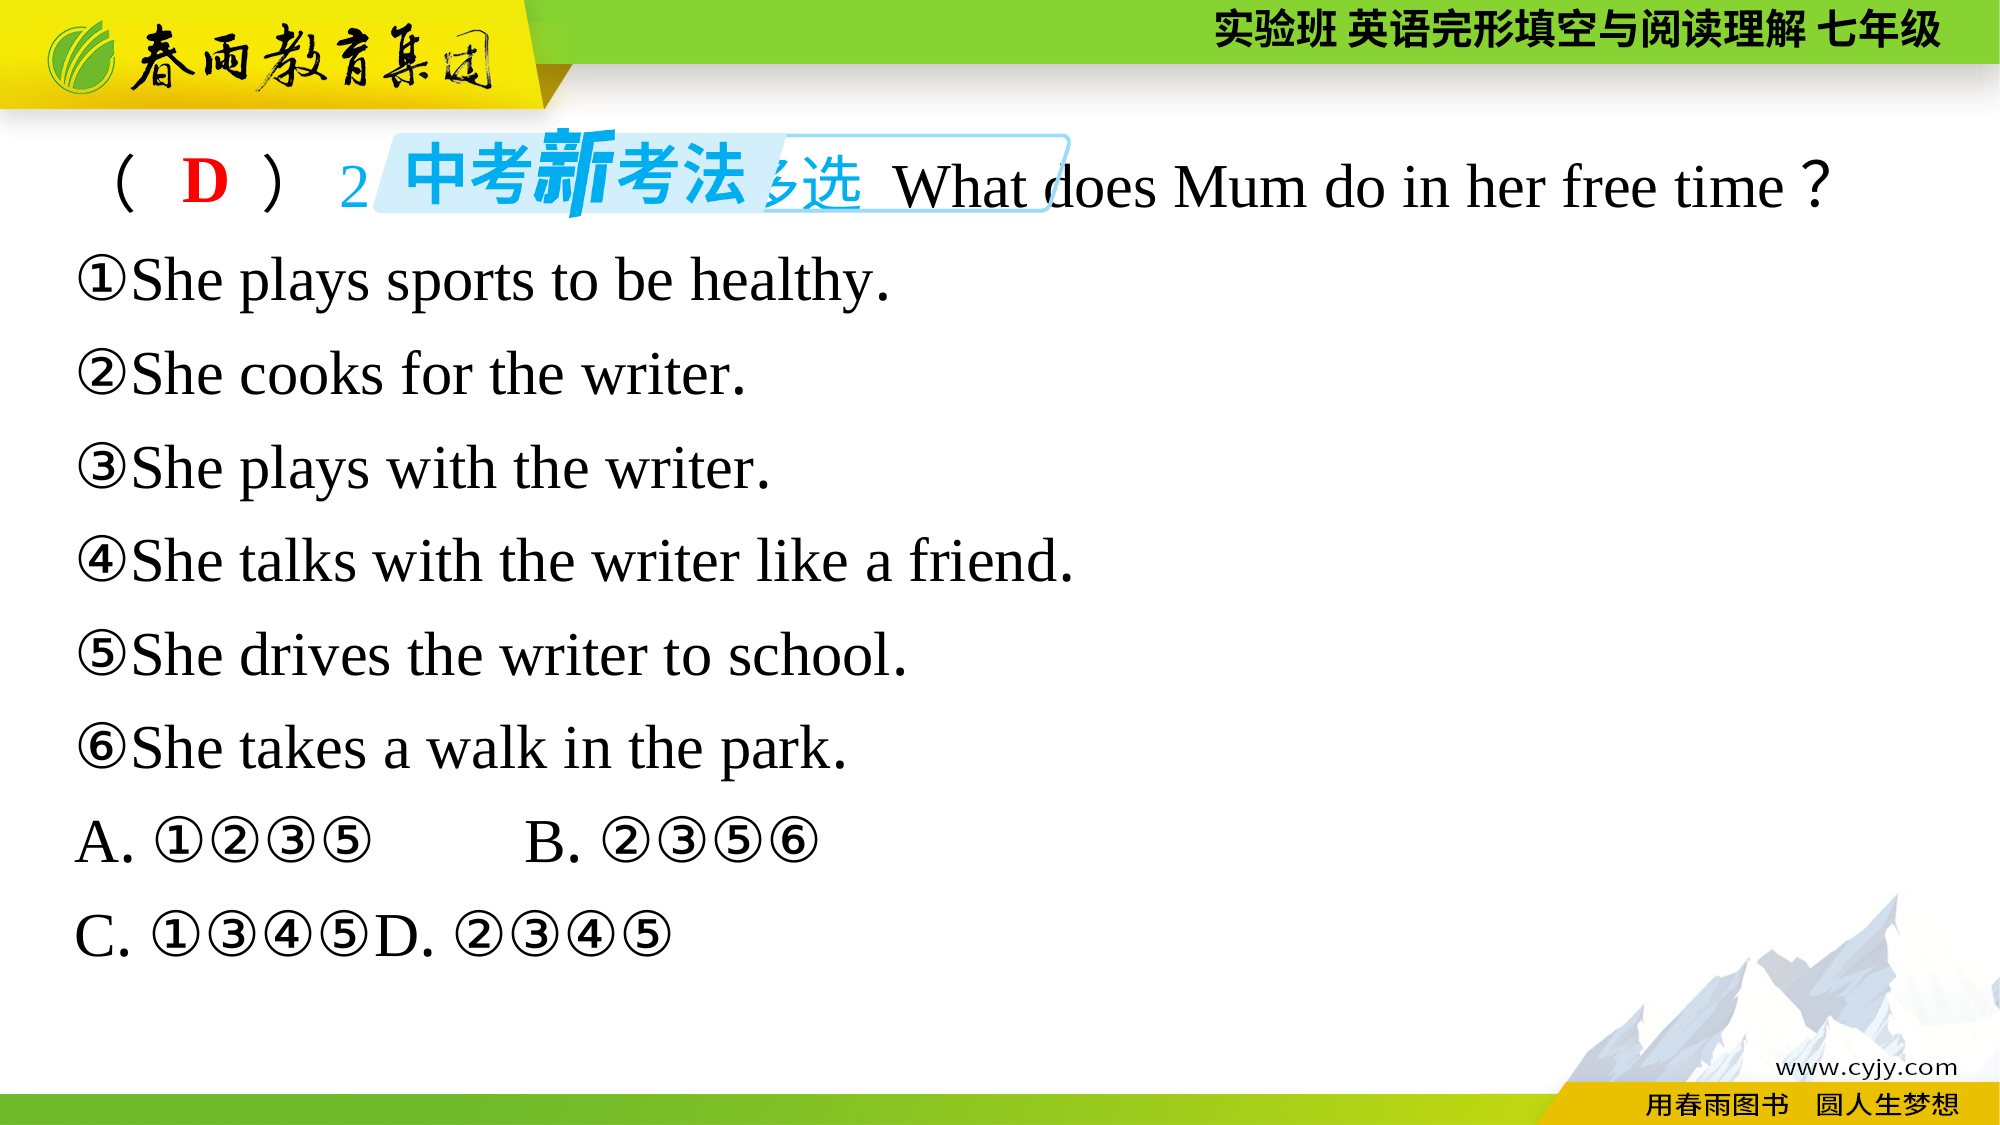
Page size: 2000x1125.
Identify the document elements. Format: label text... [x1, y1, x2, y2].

text_box D [167, 128, 246, 224]
picture [0, 0, 2000, 1125]
list （ ）2. 细节多选 What does Mum do in her free time？ ①She plays sports to be healthy. ②She cooks for the writer. ③She plays with the writer. ④She talks with the writer like a friend. ⑤She drives the writer to school. ⑥She takes a walk in the park. A. ①②③⑤ B. ②③⑤⑥ C. ①③④⑤ D. ②③④⑤ [59, 118, 1944, 1080]
